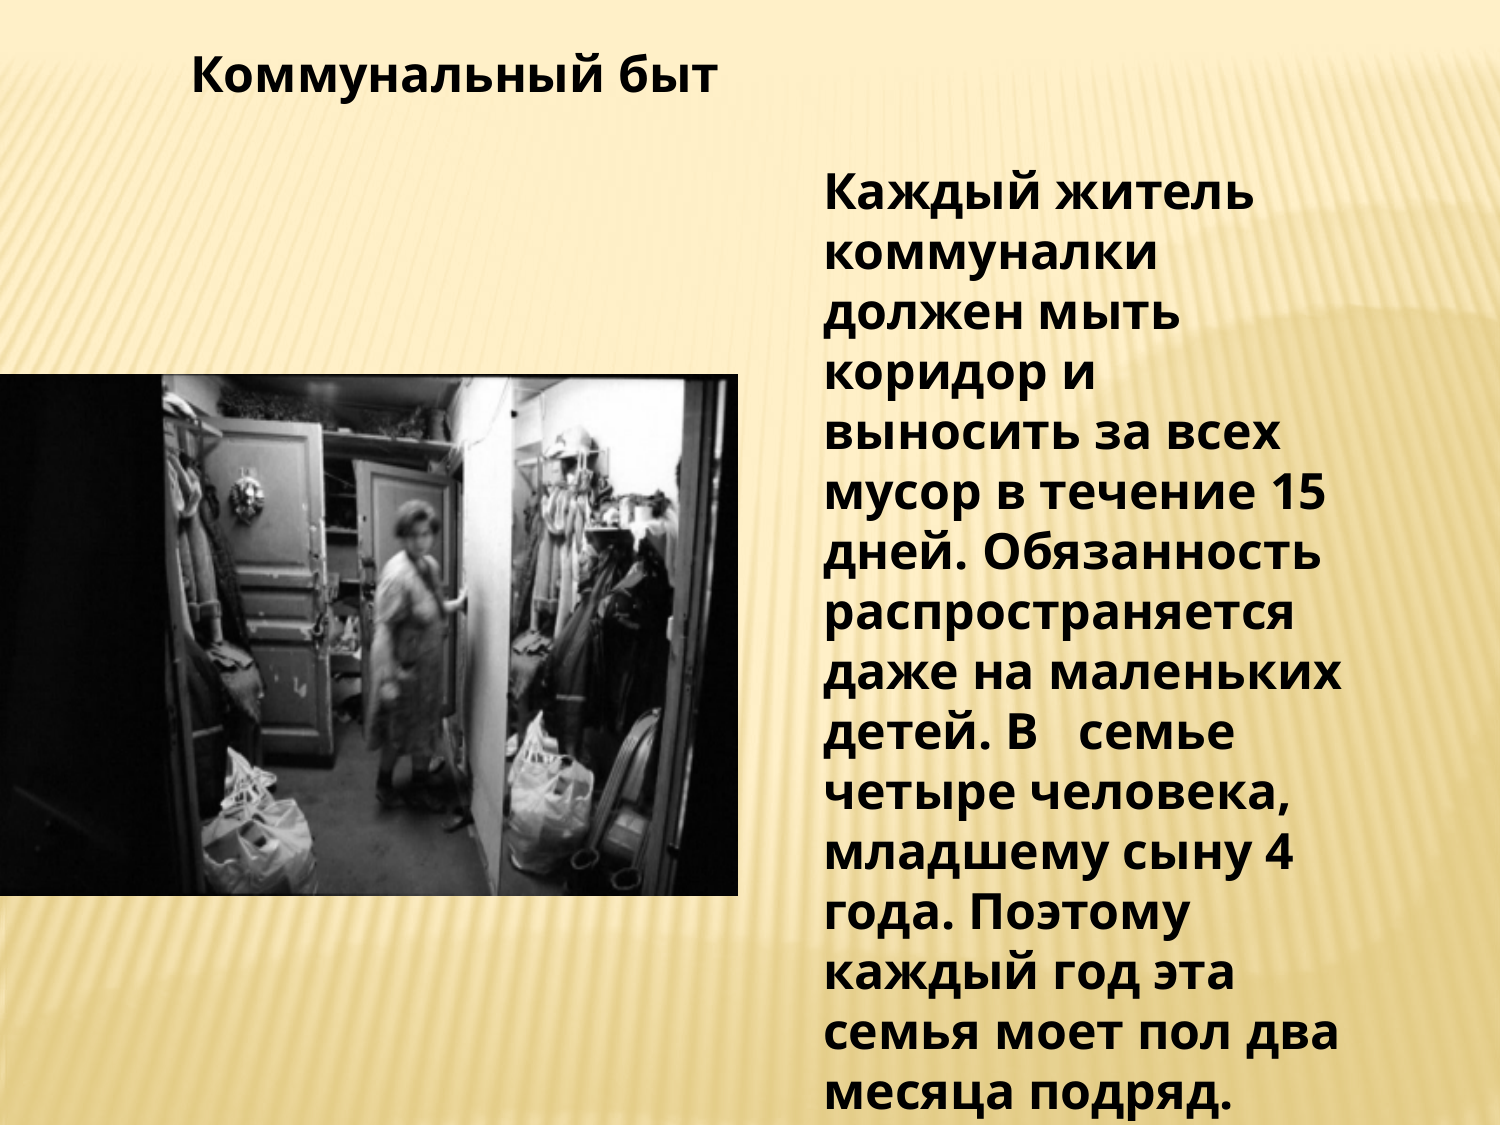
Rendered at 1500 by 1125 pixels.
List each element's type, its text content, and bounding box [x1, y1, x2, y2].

text_box Коммунальный быт [175, 35, 949, 110]
picture [0, 374, 738, 896]
text_box Каждый житель коммуналки должен мыть коридор и выносить за всех мусор в течение 15 дней. Обязанность распространяется даже на маленьких детей. В семье четыре человека, младшему сыну 4 года. Поэтому каждый год эта семья моет пол два месяца подряд. [808, 152, 1383, 1125]
